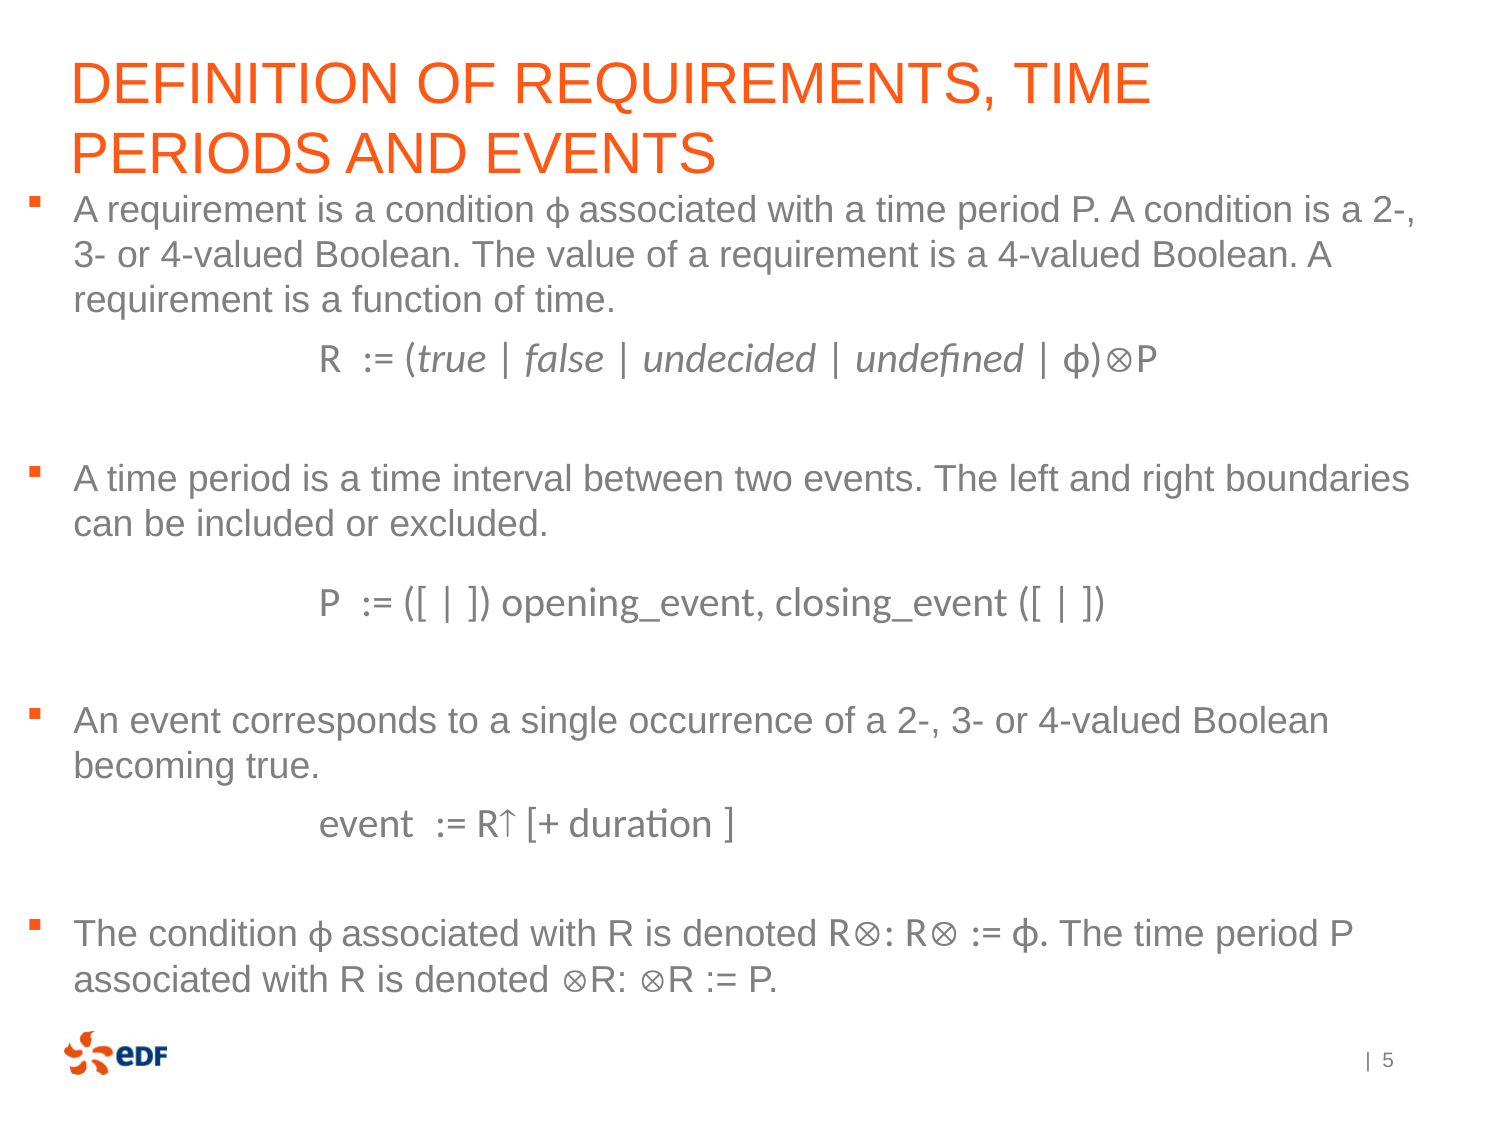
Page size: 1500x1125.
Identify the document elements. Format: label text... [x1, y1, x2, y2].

title Definition of requirements, time periods and events [64, 45, 1436, 184]
text_box The condition ϕ associated with R is denoted R: R := ϕ. The time period P associated with R is denoted R: R := P. [20, 905, 1424, 1001]
text_box R := (true | false | undecided | undefined | ϕ)P [312, 330, 1288, 381]
text_box An event corresponds to a single occurrence of a 2-, 3- or 4-valued Boolean becoming true. [20, 695, 1424, 787]
text_box A requirement is a condition ϕ associated with a time period P. A condition is a 2-, 3- or 4-valued Boolean. The value of a requirement is a 4-valued Boolean. A requirement is a function of time. [20, 184, 1447, 320]
text_box event := R [+ duration ] [312, 795, 1288, 846]
picture [64, 1031, 167, 1075]
text_box P := ([ | ]) opening_event, closing_event ([ | ]) [312, 574, 1288, 625]
text_box A time period is a time interval between two events. The left and right boundaries can be included or excluded. [20, 453, 1424, 544]
